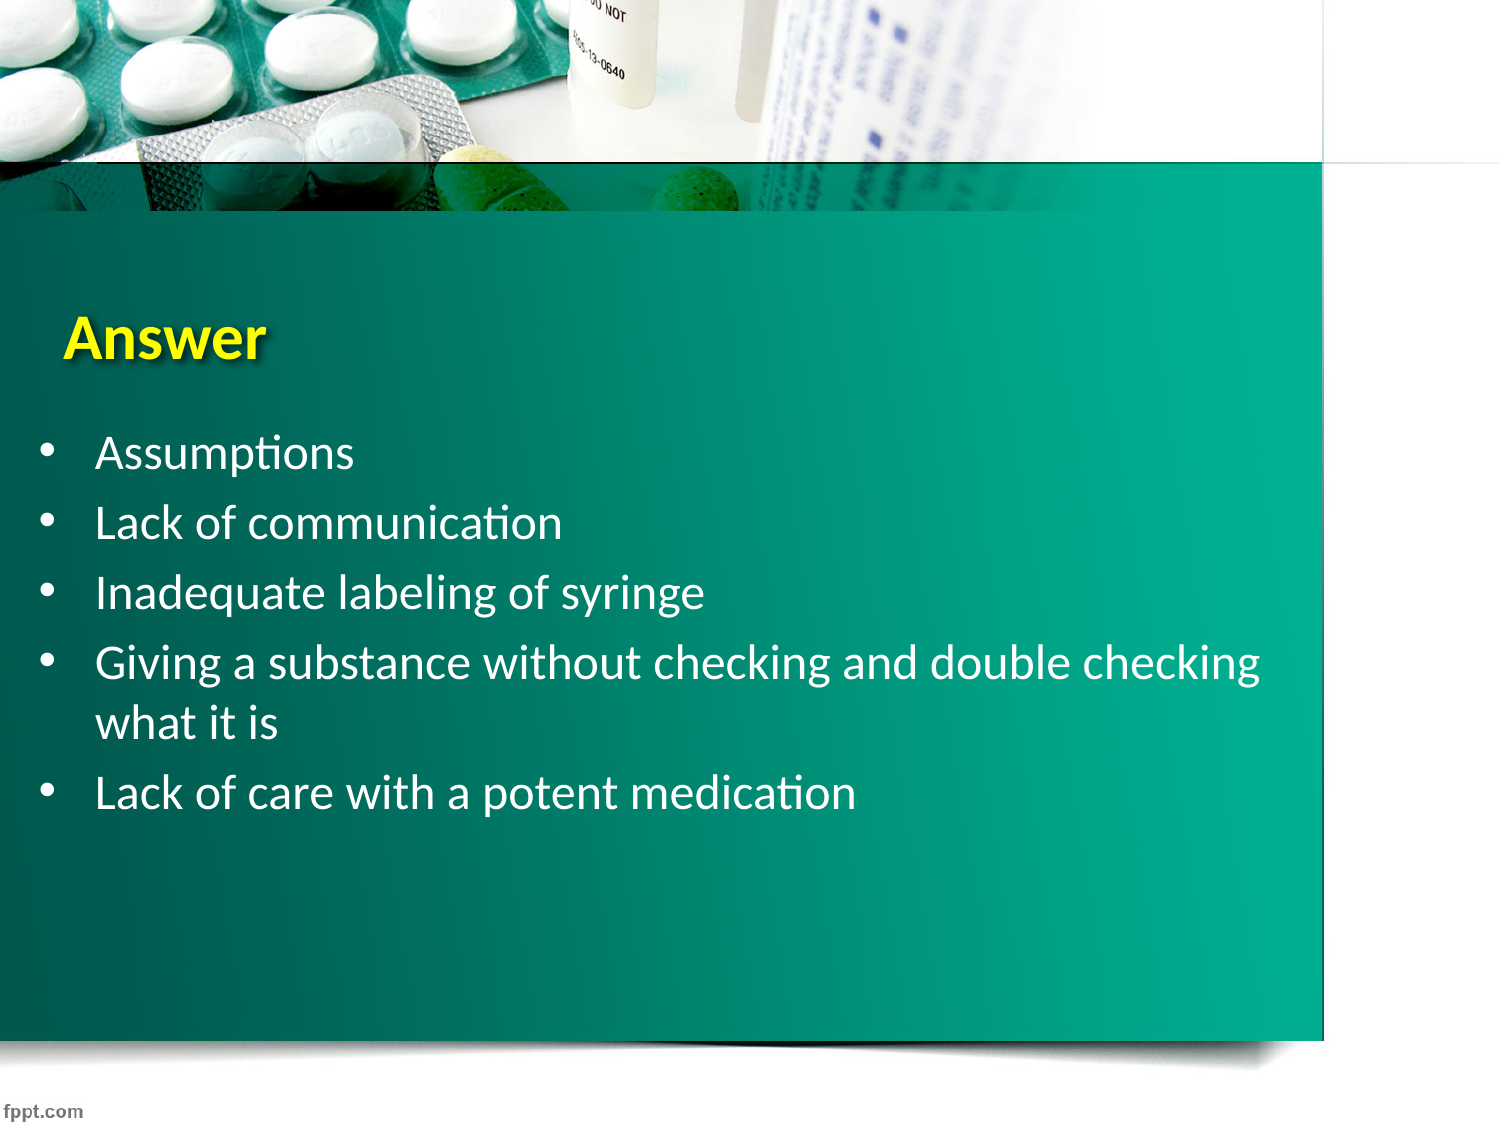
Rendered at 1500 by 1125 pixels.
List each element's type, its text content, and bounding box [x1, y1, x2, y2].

list Assumptions Lack of communication Inadequate labeling of syringe Giving a substance without checking and double checking what it is Lack of care with a potent medication [23, 412, 1338, 1006]
title Answer [48, 286, 1449, 381]
picture [0, 0, 1500, 1125]
